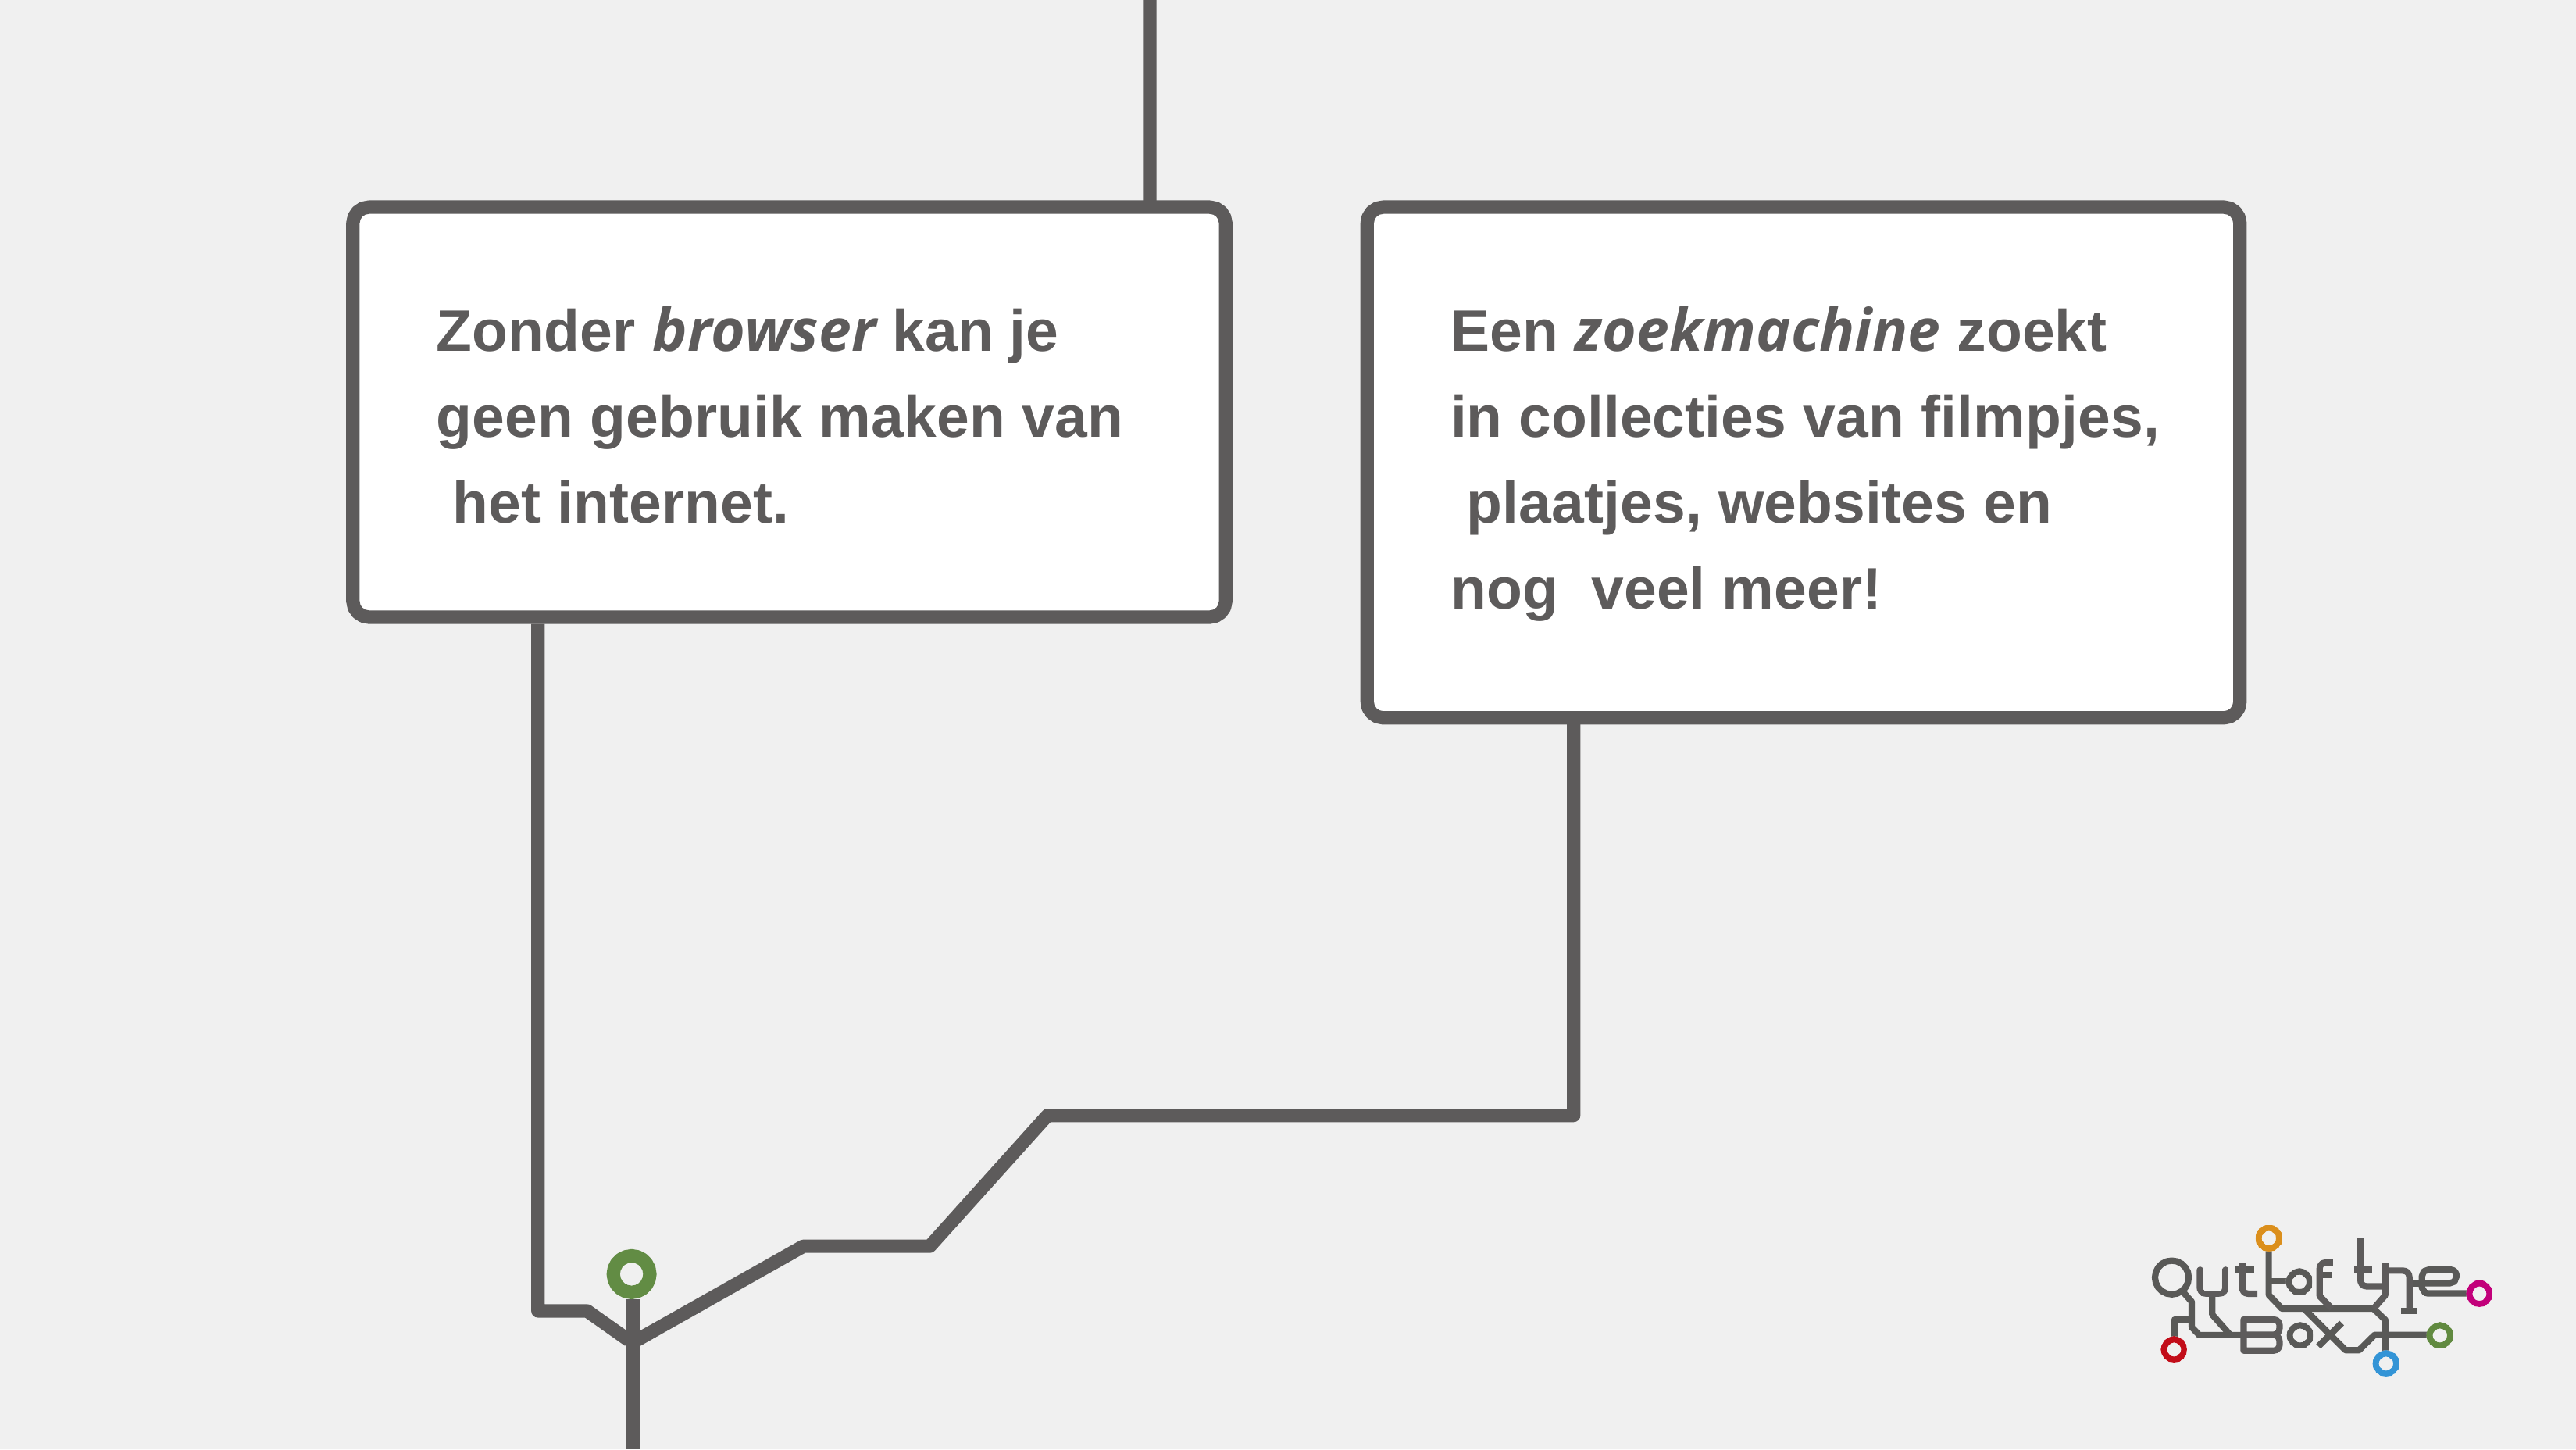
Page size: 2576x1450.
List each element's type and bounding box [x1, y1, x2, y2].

text_box [345, 200, 1233, 624]
text_box [2151, 1224, 2493, 1377]
text_box [1143, 0, 1157, 198]
text_box [1360, 200, 2247, 725]
text_box [530, 616, 1581, 1450]
